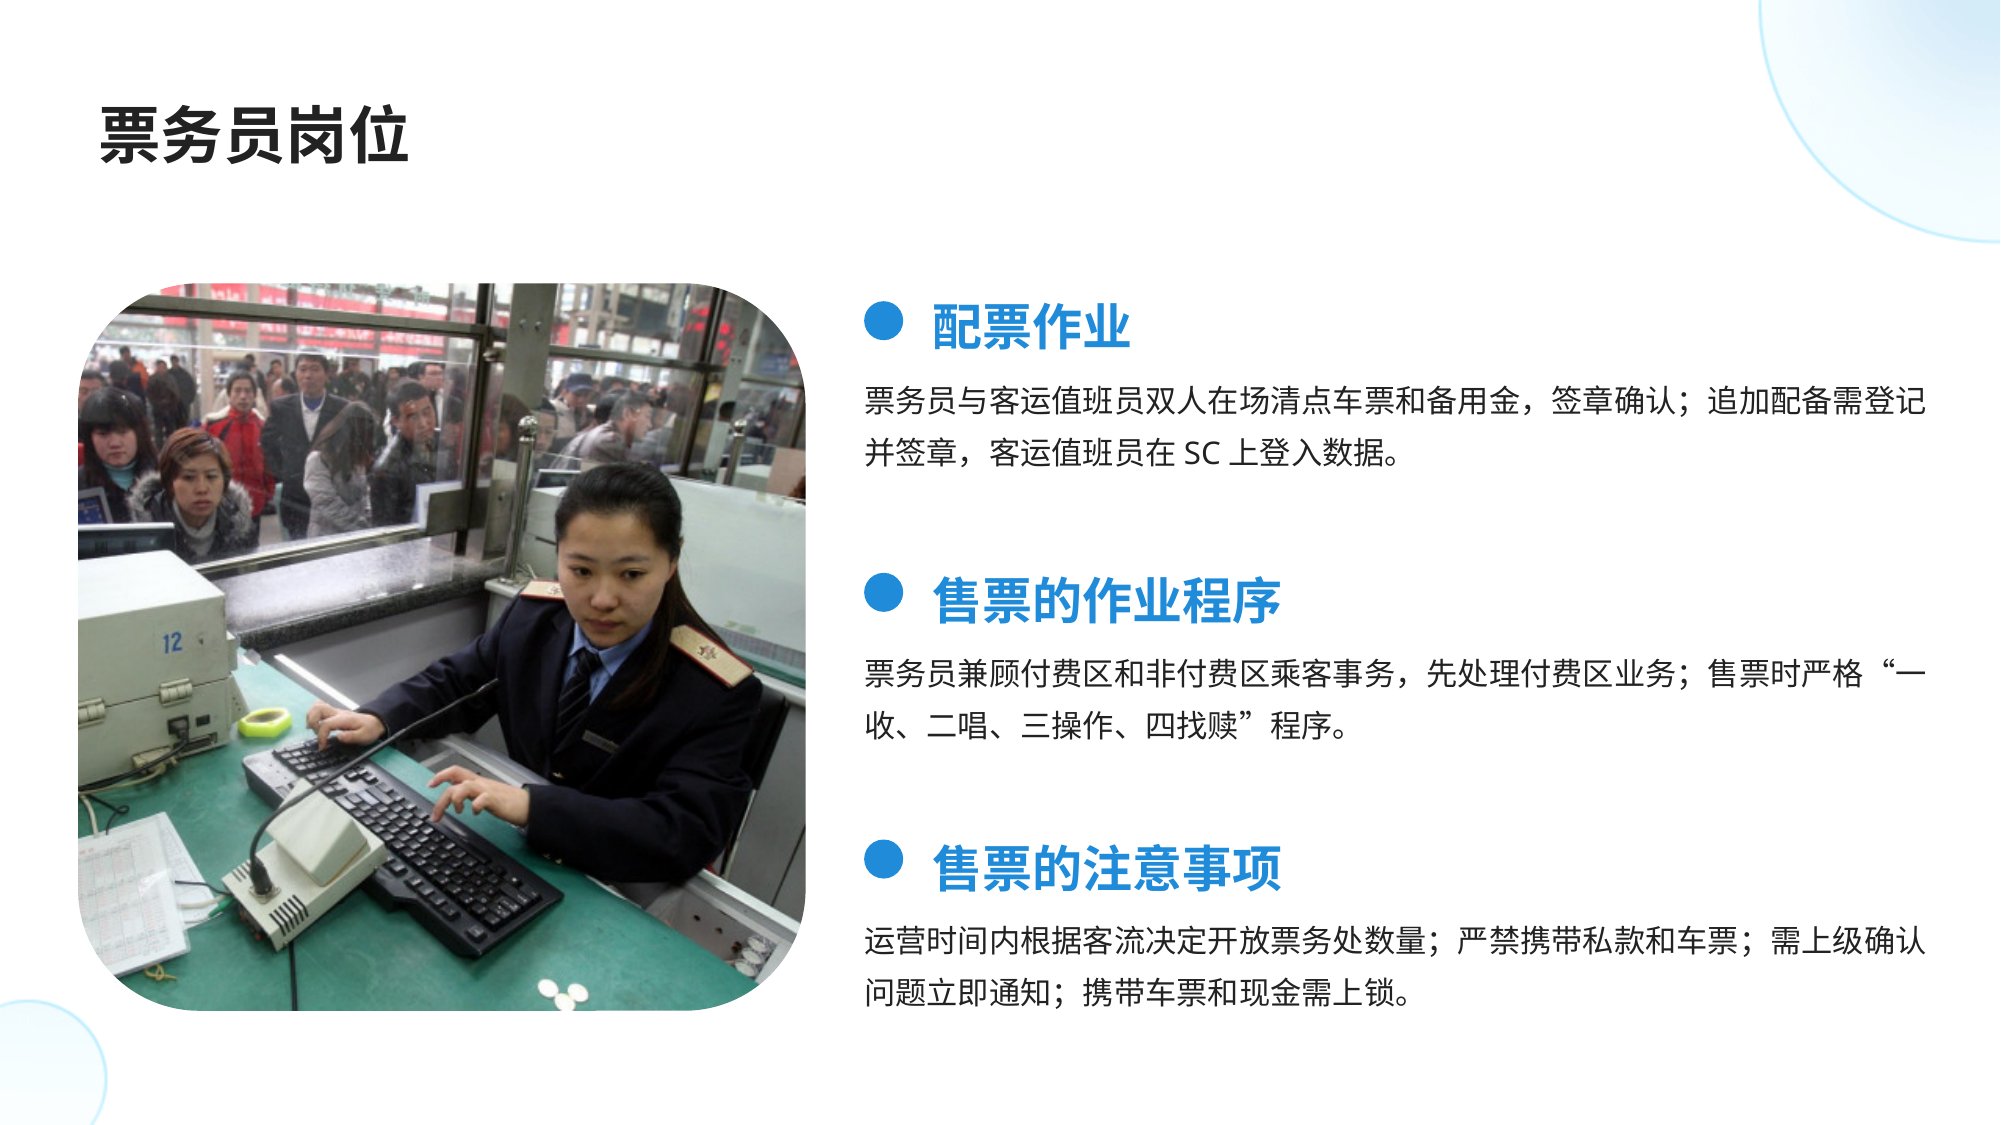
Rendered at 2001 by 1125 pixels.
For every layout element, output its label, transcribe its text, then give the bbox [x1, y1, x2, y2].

text_box 票务员与客运值班员双人在场清点车票和备用金，签章确认；追加配备需登记并签章，客运值班员在SC上登入数据。 [864, 366, 1927, 517]
text_box [864, 301, 904, 341]
text_box 售票的注意事项 [912, 800, 1897, 906]
text_box 配票作业 [912, 266, 1897, 366]
text_box 票务员岗位 [78, 43, 1922, 194]
text_box [864, 572, 904, 612]
text_box 运营时间内根据客流决定开放票务处数量；严禁携带私款和车票；需上级确认问题立即通知；携带车票和现金需上锁。 [864, 906, 1927, 1057]
picture [0, 0, 2001, 1125]
text_box [864, 839, 904, 879]
text_box 售票的作业程序 [912, 535, 1897, 639]
text_box 票务员兼顾付费区和非付费区乘客事务，先处理付费区业务；售票时严格“一收、二唱、三操作、四找赎”程序。 [864, 639, 1927, 790]
